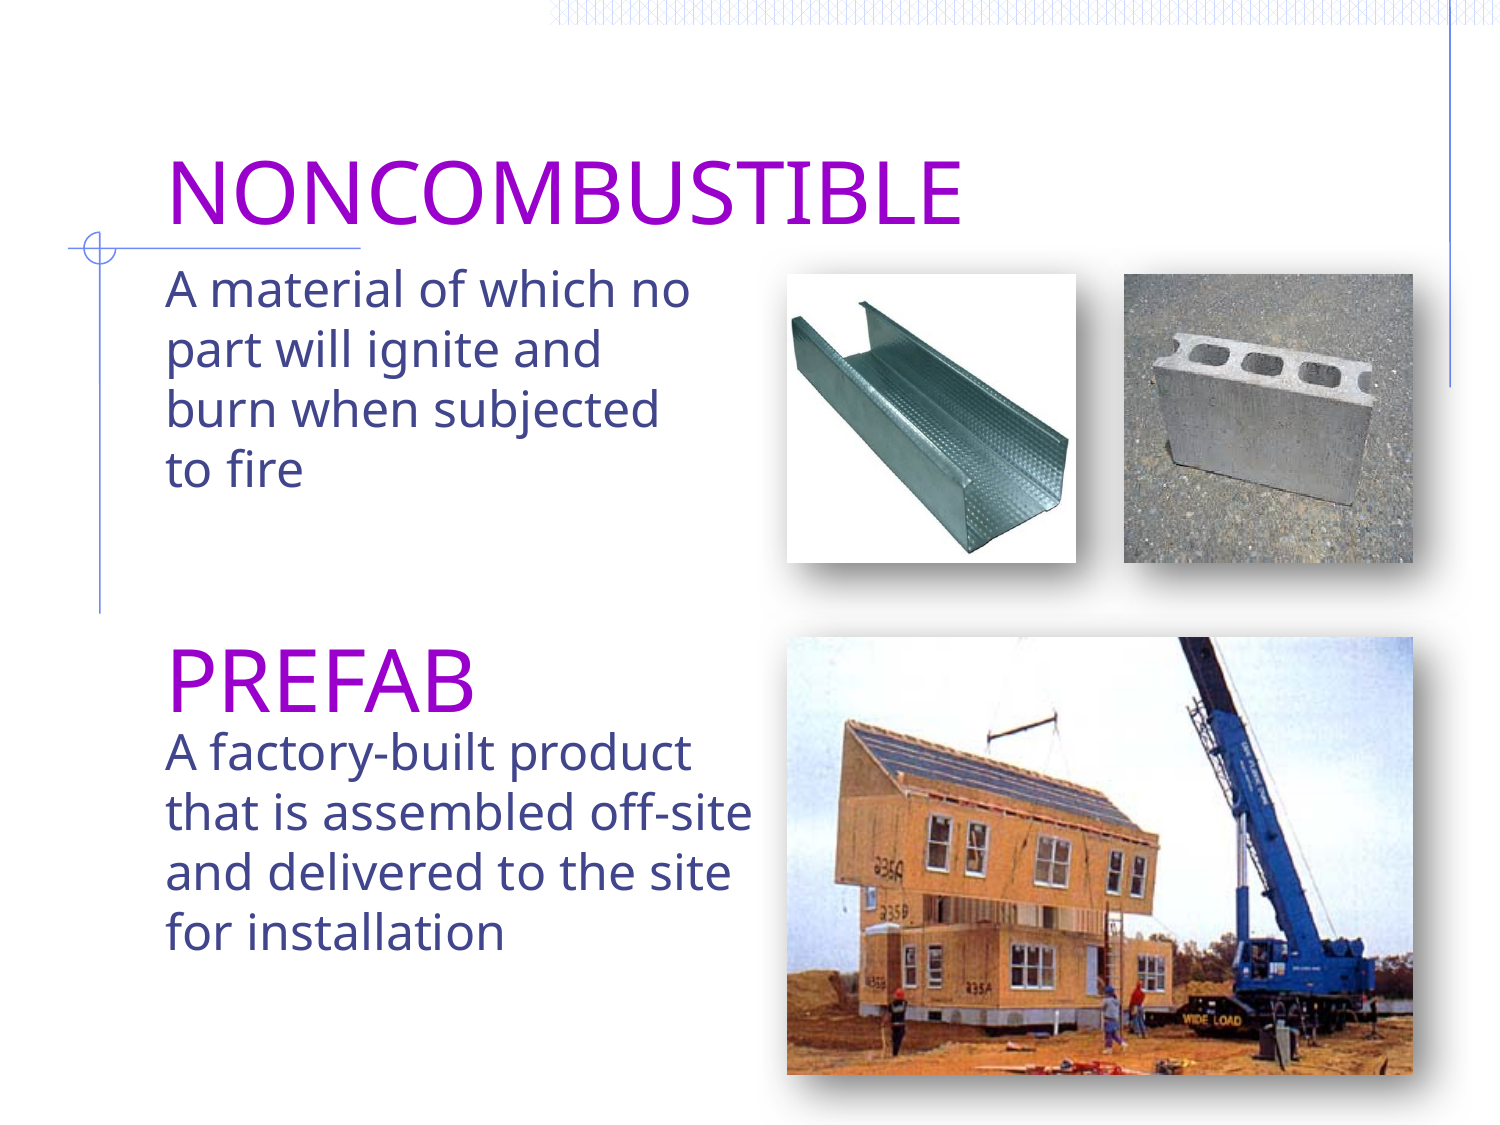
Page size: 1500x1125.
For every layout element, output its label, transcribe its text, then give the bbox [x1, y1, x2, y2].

picture [786, 637, 1413, 1076]
list PREFAB [150, 537, 734, 712]
list A material of which no part will ignite and burn when subjected to fire [150, 249, 738, 450]
picture [1124, 274, 1413, 564]
list A factory-built product that is assembled off-site and delivered to the site for installation [150, 712, 769, 975]
list NONCOMBUSTIBLE [150, 99, 1050, 250]
picture [786, 274, 1076, 564]
